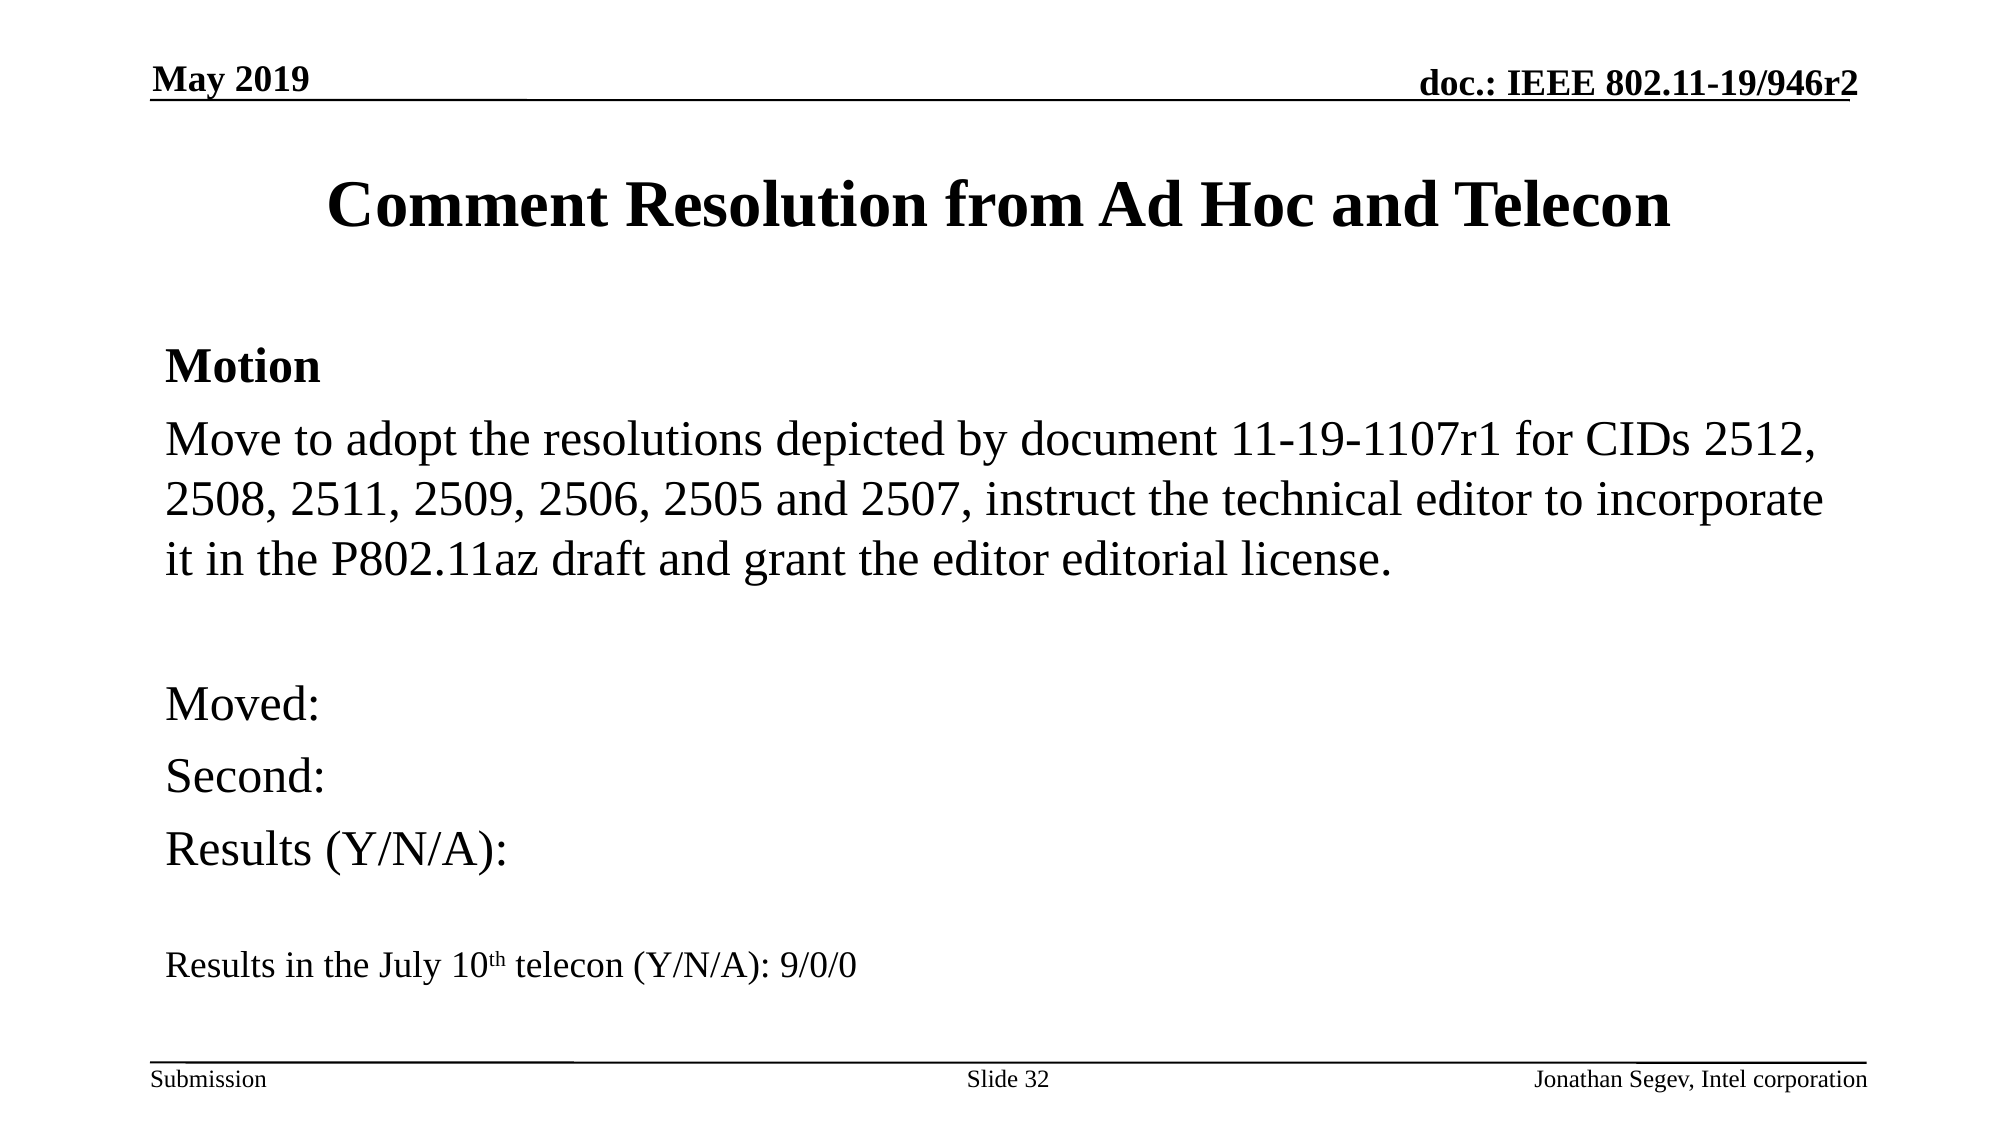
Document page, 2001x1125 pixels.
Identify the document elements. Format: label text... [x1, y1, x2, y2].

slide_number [152, 54, 563, 100]
footer Jonathan Segev, Intel corporation [1171, 1061, 1869, 1093]
slide_number Slide 32 [950, 1061, 1067, 1123]
list Motion Move to adopt the resolutions depicted by document 11-19-1107r1 for CIDs 2512, 2508, 2511, 2509, 2506, 2505 and 2507, instruct the technical editor to incorporate it in the P802.11az draft and grant the editor editorial license. Moved: Second: Results (Y/N/A): Results in the July 10th telecon (Y/N/A): 9/0/0 [149, 324, 1850, 1000]
title Comment Resolution from Ad Hoc and Telecon [149, 112, 1850, 288]
